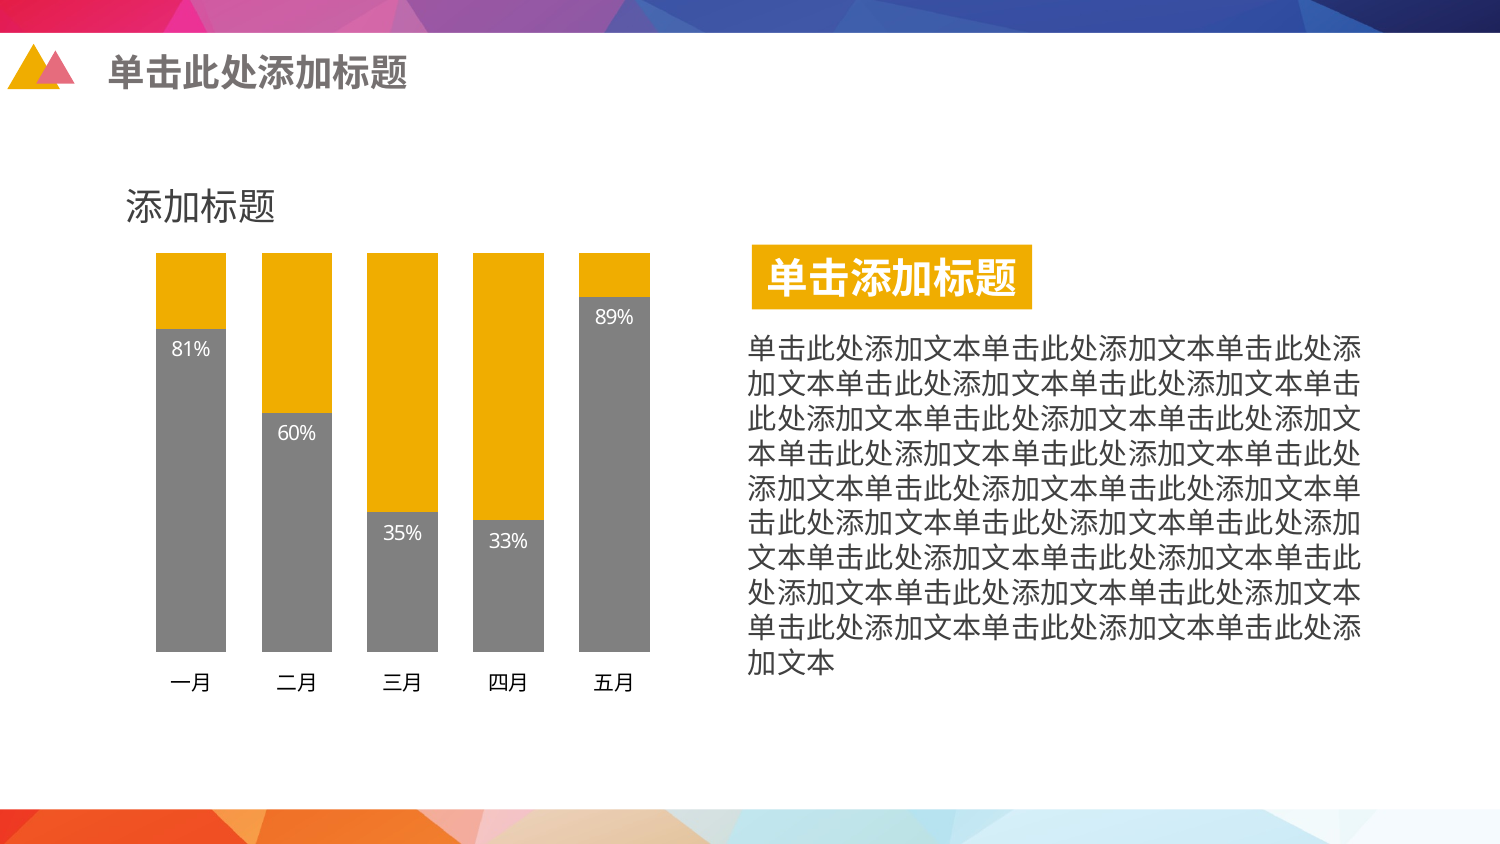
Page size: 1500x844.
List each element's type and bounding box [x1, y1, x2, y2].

picture [0, 0, 1500, 844]
chart [110, 226, 668, 714]
